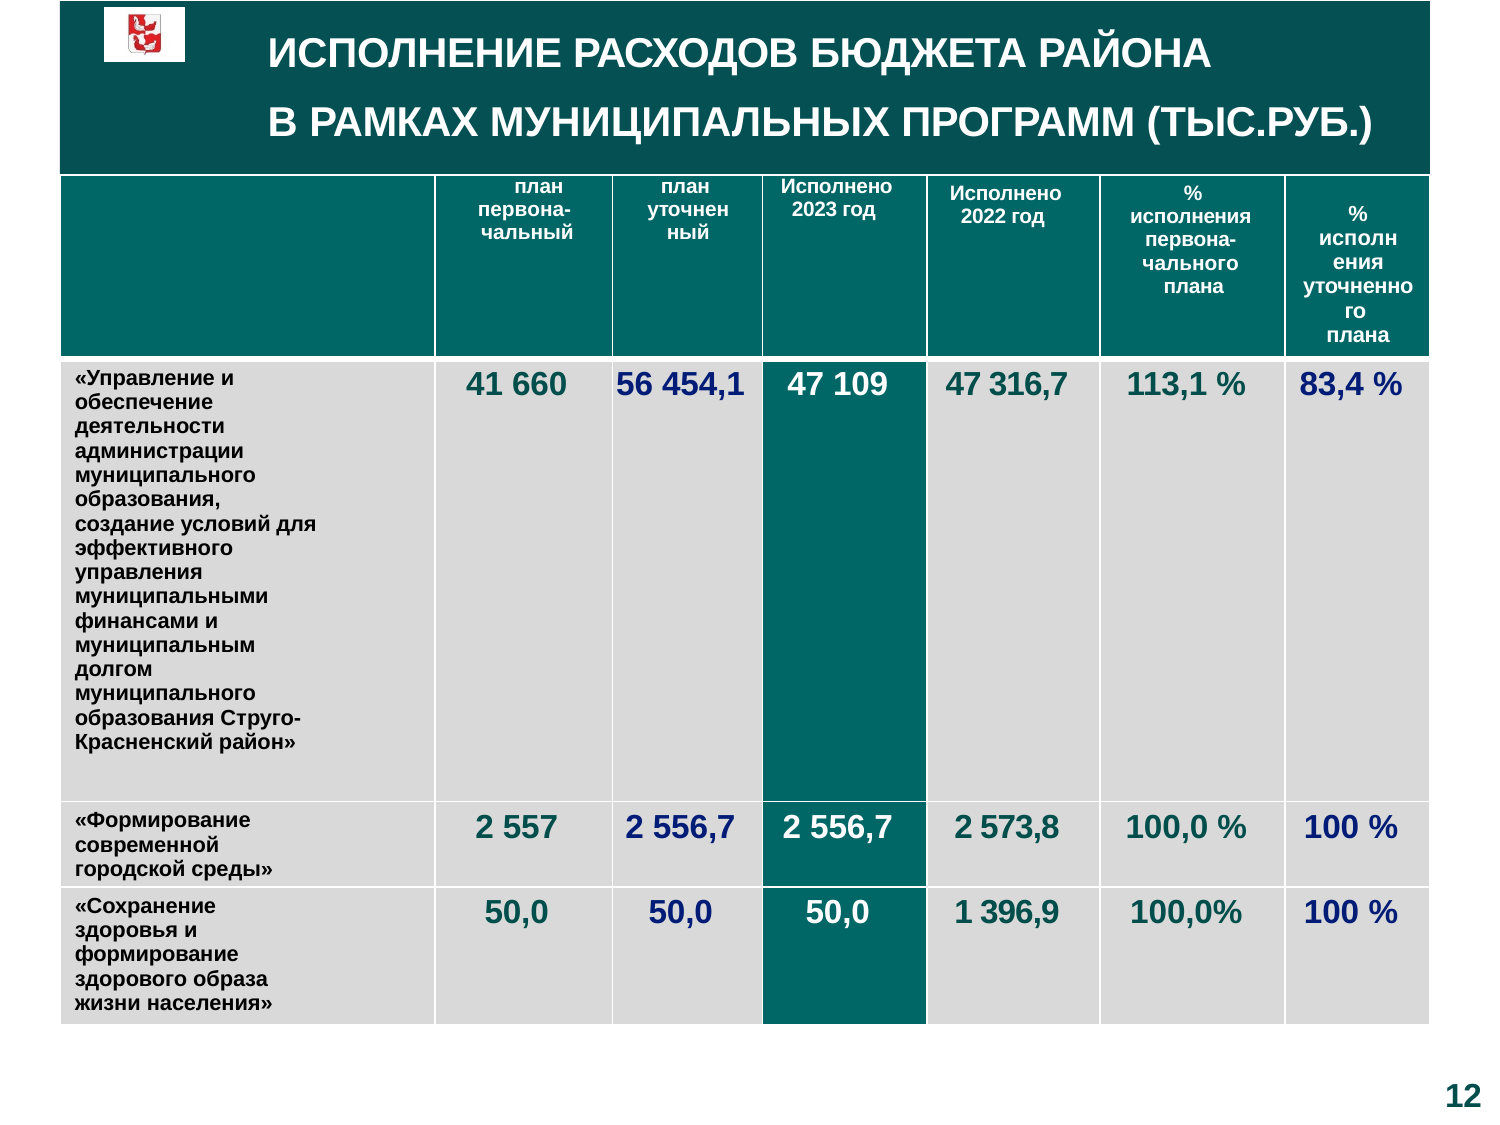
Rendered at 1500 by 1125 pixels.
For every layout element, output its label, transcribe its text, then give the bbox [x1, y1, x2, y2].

table_cell 113,1 % [1101, 362, 1284, 801]
table_cell «Формирование современной городской среды» [61, 802, 434, 886]
table_header план уточненный [613, 176, 762, 356]
table_cell 47 316,7 [928, 362, 1099, 801]
picture [104, 7, 185, 62]
table_cell 100 % [1286, 888, 1429, 1024]
table_header Исполнено 2022 год [928, 176, 1099, 356]
table_cell 100,0% [1101, 888, 1284, 1024]
title В РАМКАХ МУНИЦИПАЛЬНЫХ ПРОГРАММ (ТЫС.РУБ.) [265, 92, 1396, 174]
text_box ИСПОЛНЕНИЕ РАСХОДОВ БЮДЖЕТА РАЙОНА [265, 24, 1356, 77]
table_cell 50,0 [613, 888, 762, 1024]
table_cell 83,4 % [1286, 362, 1429, 801]
table_cell 100,0 % [1101, 802, 1284, 886]
table_cell 56 454,1 [613, 362, 762, 801]
table_cell «Управление и обеспечение деятельности администрации муниципального образования, создание условий для эффективного управления муниципальными финансами и муниципальным долгом муниципального образования Струго-Красненский район» [61, 362, 434, 801]
table_cell 2 557 [436, 802, 612, 886]
table_cell 50,0 [436, 888, 612, 1024]
table_cell 50,0 [763, 888, 926, 1024]
table_header [61, 176, 434, 356]
table_header Исполнено 2023 год [763, 176, 926, 356]
table_header % исполне ния первона- чального плана [1101, 176, 1284, 356]
text_box [59, 1, 1430, 174]
table_cell 47 109 [763, 362, 926, 801]
table_cell 1 396,9 [928, 888, 1099, 1024]
table_header план первона- чальный [436, 176, 612, 356]
table_cell 2 556,7 [763, 802, 926, 886]
table_header % исполнения уточненного плана [1286, 176, 1429, 356]
table_cell 2 556,7 [613, 802, 762, 886]
table_cell «Сохранение здоровья и формирование здорового образа жизни населения» [61, 888, 434, 1024]
table_cell 100 % [1286, 802, 1429, 886]
table_cell 2 573,8 [928, 802, 1099, 886]
table_cell 41 660 [436, 362, 612, 801]
text_box 12 [1442, 1072, 1485, 1115]
